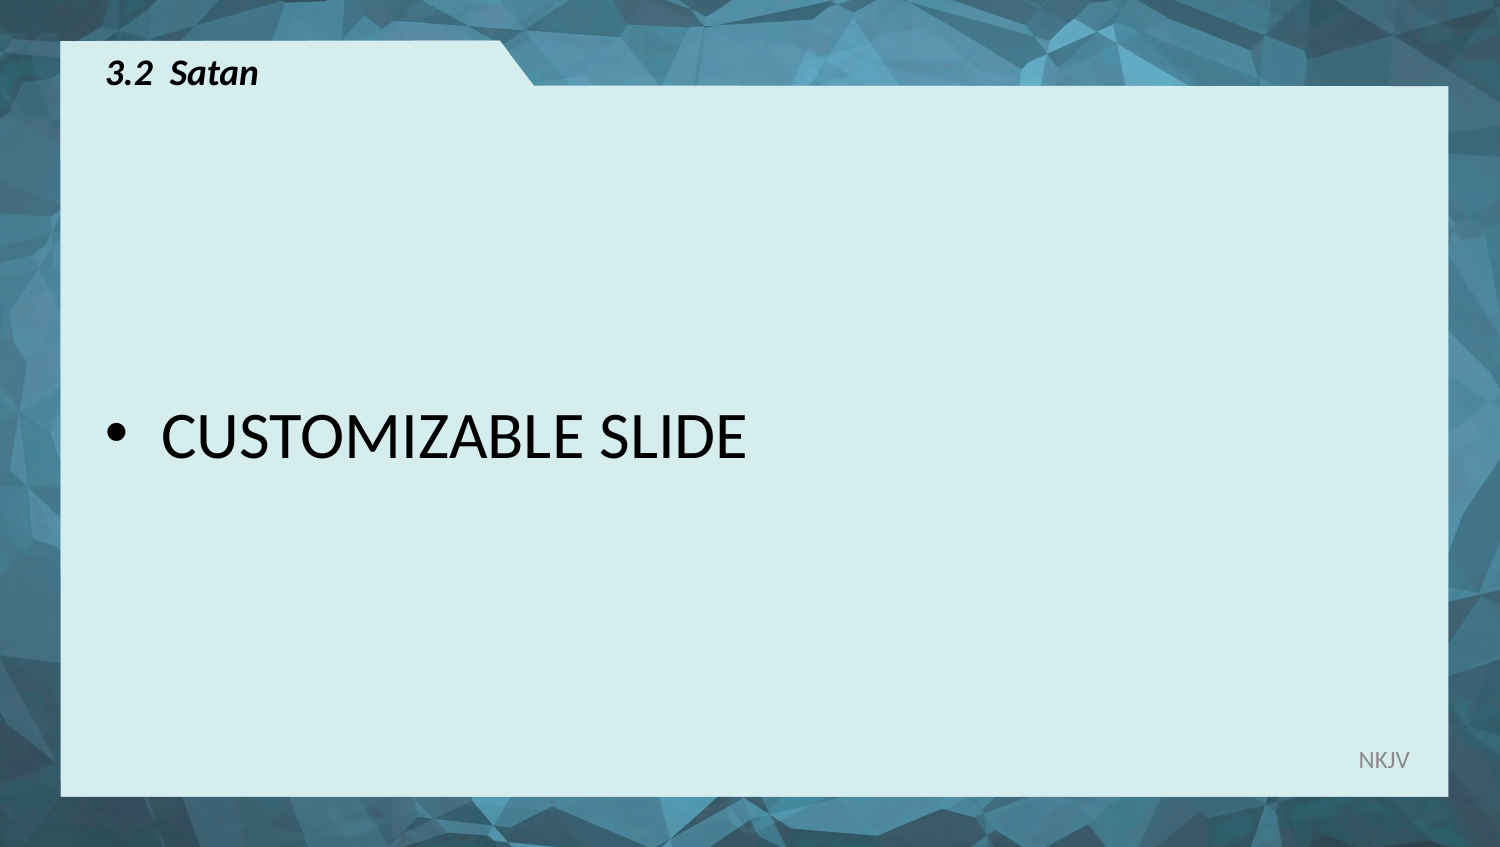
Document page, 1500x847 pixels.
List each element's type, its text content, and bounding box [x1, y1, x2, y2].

picture [0, 0, 1500, 847]
footer NKJV [950, 736, 1425, 782]
title 3.2 Satan [89, 33, 1420, 108]
list CUSTOMIZABLE SLIDE [89, 141, 1403, 722]
